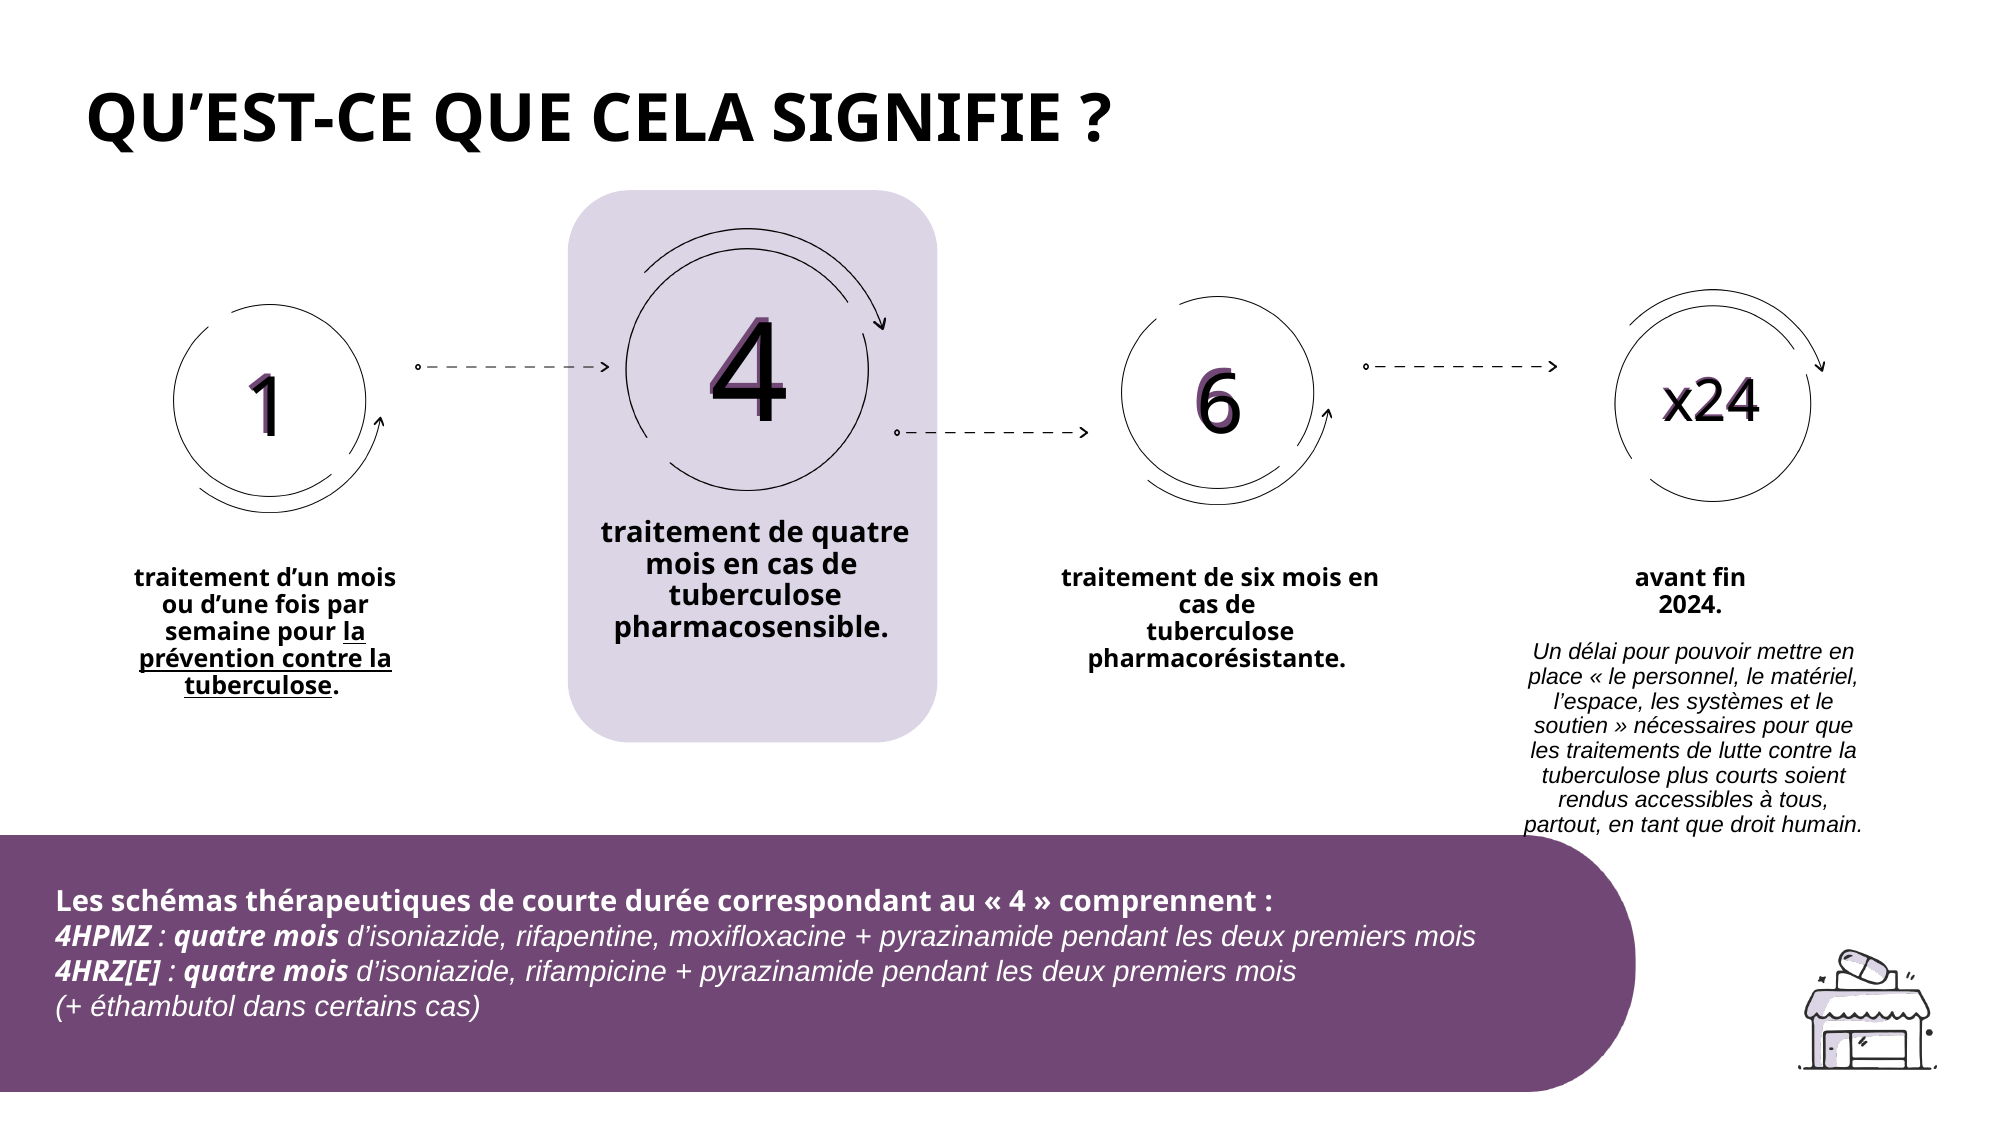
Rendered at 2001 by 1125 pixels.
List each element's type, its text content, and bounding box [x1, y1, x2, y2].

picture [625, 228, 886, 491]
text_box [659, 271, 837, 459]
text_box avant fin 2024. Un délai pour pouvoir mettre en place « le personnel, le matériel, l’espace, les systèmes et le soutien » nécessaires pour que les traitements de lutte contre la tuberculose plus courts soient rendus accessibles à tous, partout, en tant que droit humain. [1509, 557, 1879, 677]
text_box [1129, 337, 1308, 460]
text_box QU’EST-CE QUE CELA SIGNIFIE ? [70, 76, 1468, 195]
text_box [178, 342, 356, 462]
text_box traitement de quatre mois en cas de tuberculose pharmacosensible. [570, 510, 940, 629]
picture [893, 427, 1089, 438]
picture [1614, 289, 1825, 502]
picture [414, 362, 610, 372]
picture [1798, 949, 1937, 1070]
picture [1121, 296, 1332, 505]
picture [173, 304, 384, 513]
picture [0, 835, 1636, 1092]
text_box [566, 195, 939, 744]
text_box traitement d’un mois ou d’une fois par semaine pour la prévention contre la tuberculose. [105, 557, 426, 677]
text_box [1623, 353, 1799, 442]
picture [1362, 361, 1558, 372]
text_box traitement de six mois en cas de tuberculose pharmacorésistante. [1035, 557, 1406, 677]
